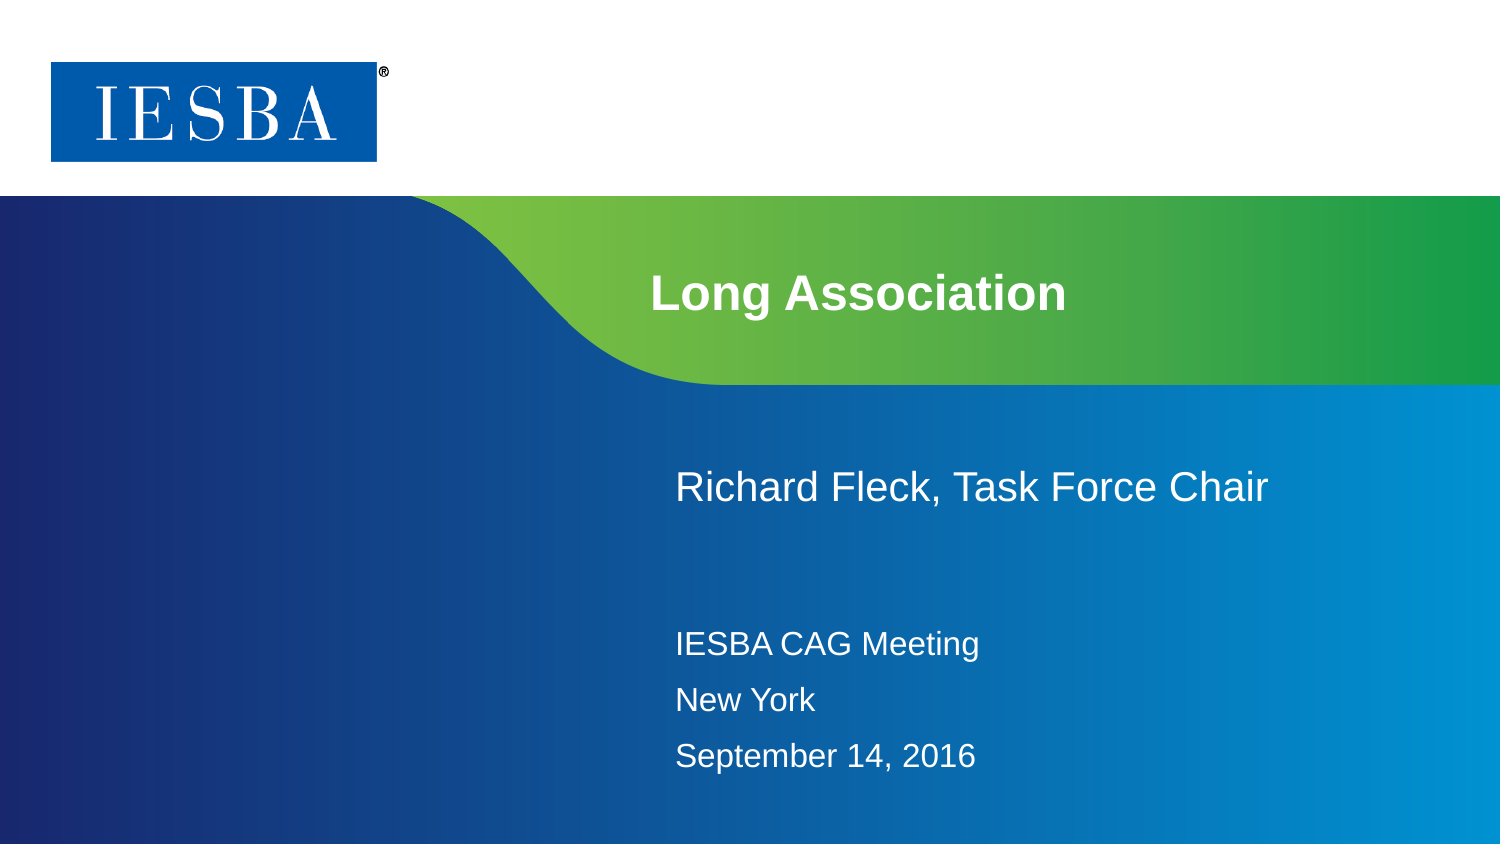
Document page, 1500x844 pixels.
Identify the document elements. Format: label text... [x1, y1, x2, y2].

title Long Association [650, 229, 1488, 352]
picture [51, 62, 389, 162]
subtitle IESBA CAG Meeting New York September 14, 2016 [675, 621, 1475, 797]
picture [412, 196, 1500, 385]
text_box Richard Fleck, Task Force Chair [675, 459, 1450, 589]
